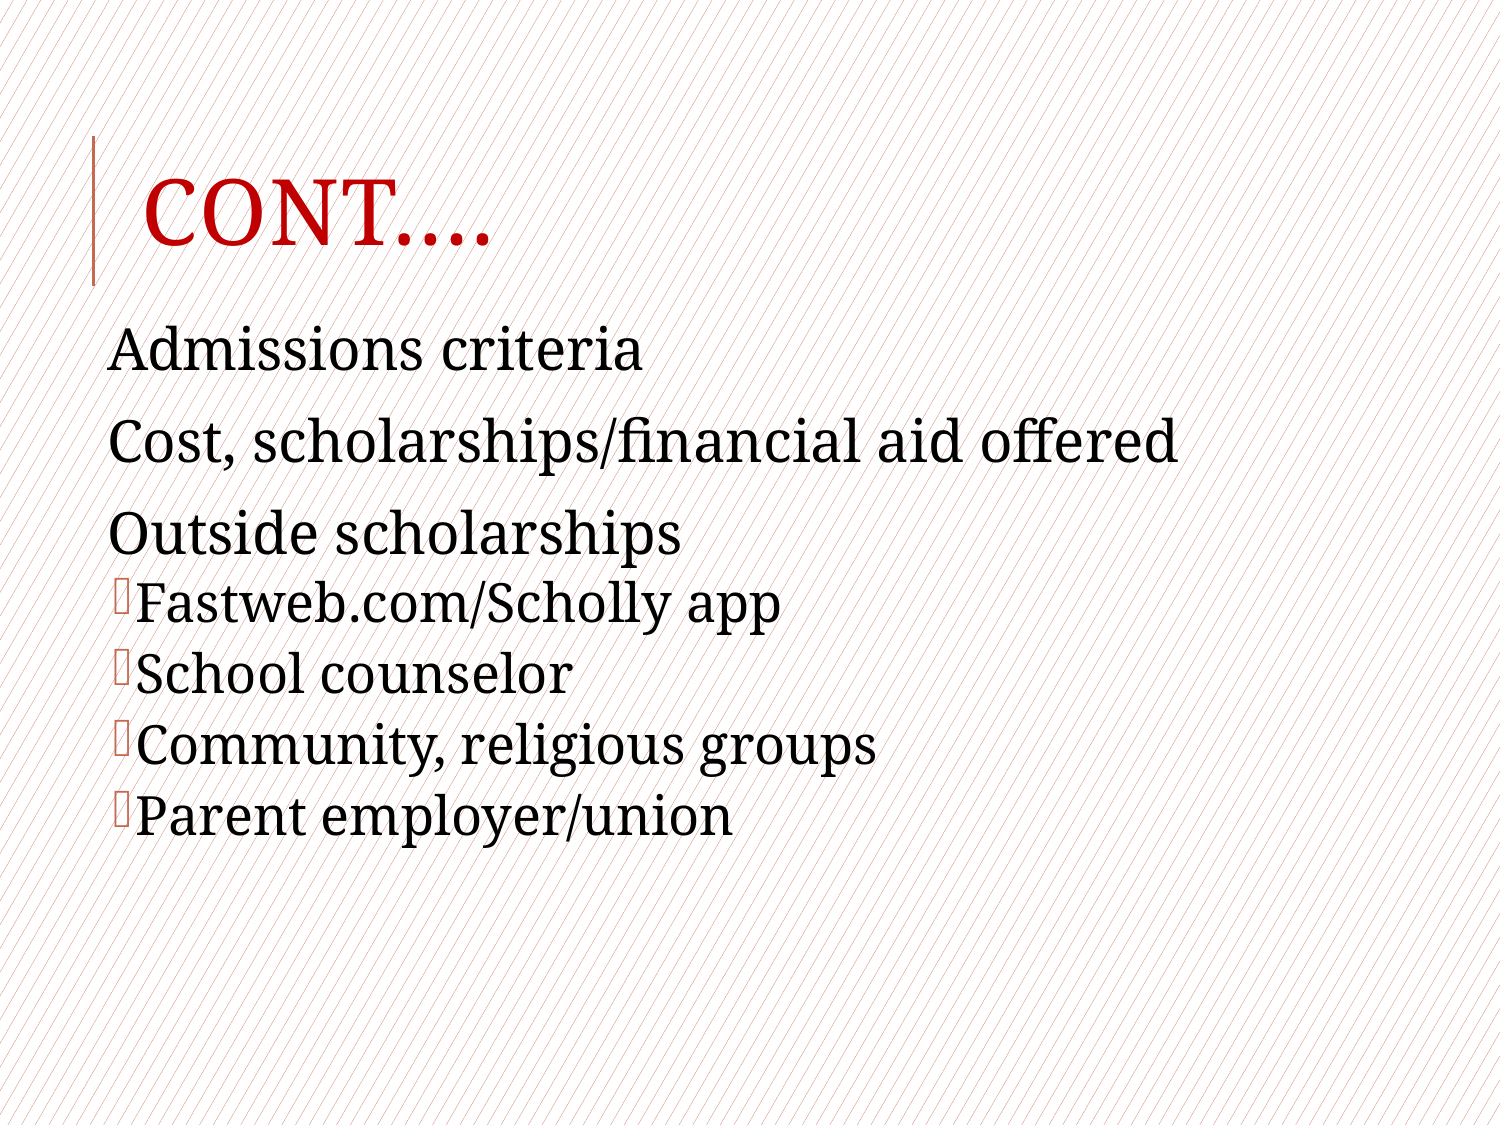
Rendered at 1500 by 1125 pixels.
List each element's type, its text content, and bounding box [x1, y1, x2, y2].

title Cont…. [126, 96, 1322, 312]
list Admissions criteria Cost, scholarships/financial aid offered Outside scholarships Fastweb.com/Scholly app School counselor Community, religious groups Parent employer/union [84, 312, 1364, 1025]
